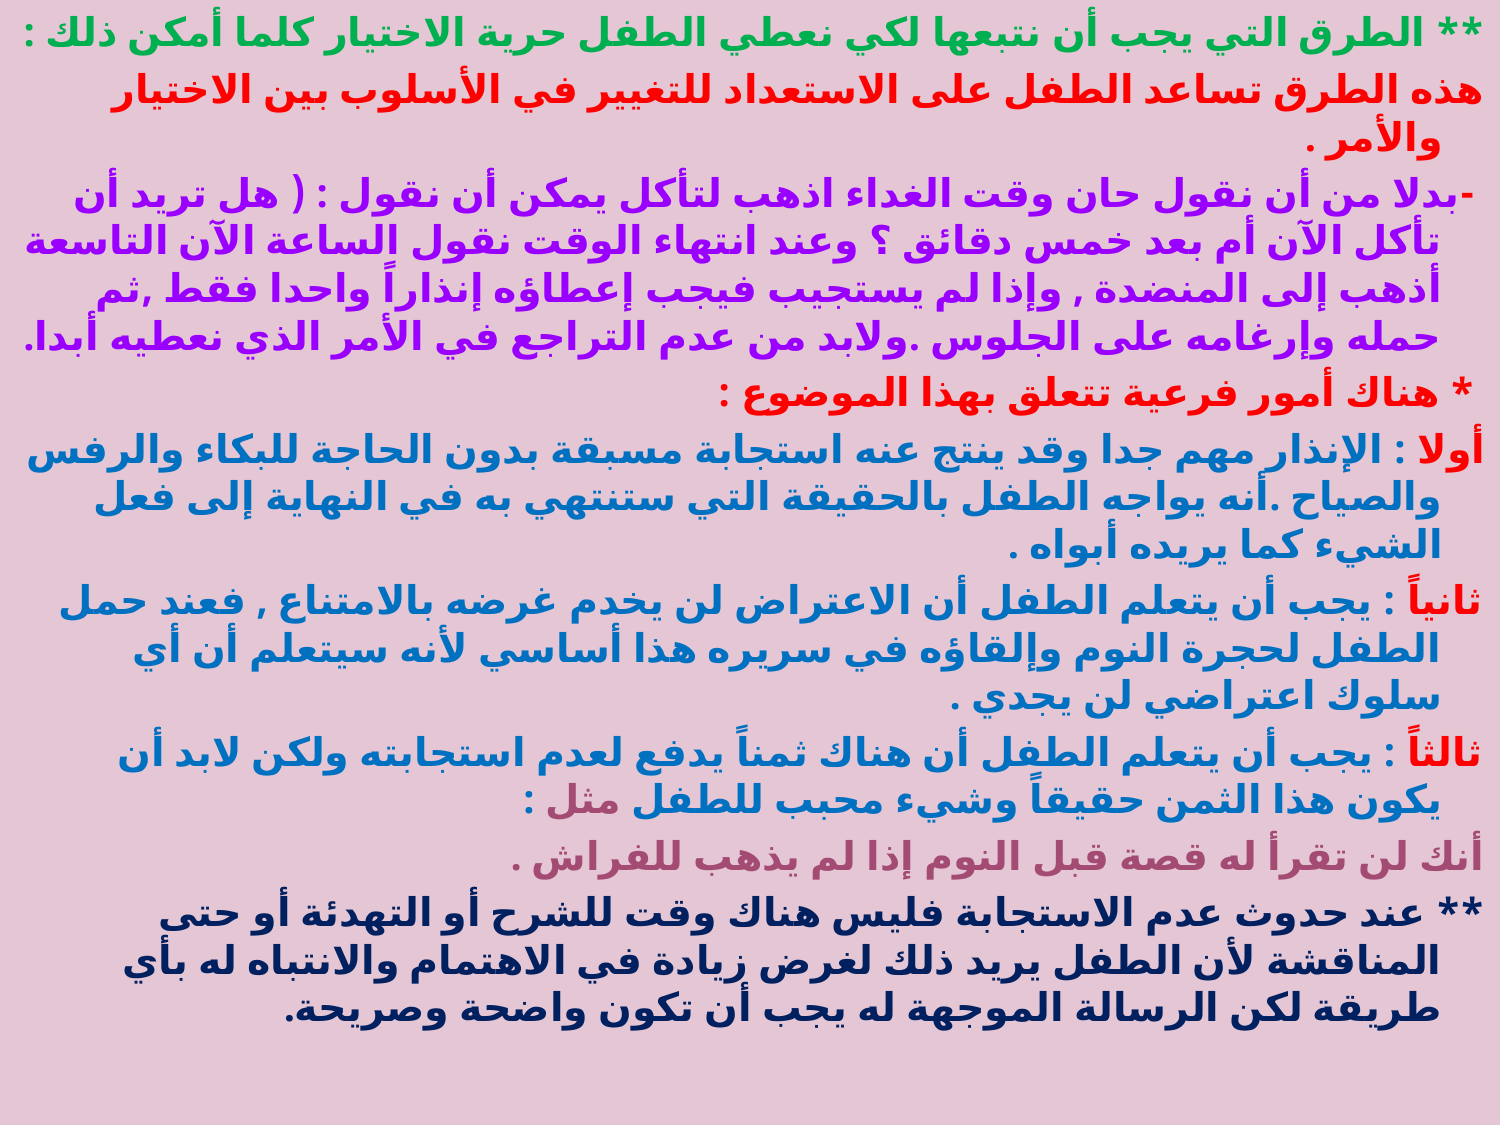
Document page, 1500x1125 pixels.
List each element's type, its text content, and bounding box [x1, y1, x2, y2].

list ** الطرق التي يجب أن نتبعها لكي نعطي الطفل حرية الاختيار كلما أمكن ذلك : هذه الطرق تساعد الطفل على الاستعداد للتغيير في الأسلوب بين الاختيار والأمر . -بدلا من أن نقول حان وقت الغداء اذهب لتأكل يمكن أن نقول : ( هل تريد أن تأكل الآن أم بعد خمس دقائق ؟ وعند انتهاء الوقت نقول الساعة الآن التاسعة أذهب إلى المنضدة , وإذا لم يستجيب فيجب إعطاؤه إنذاراً واحدا فقط ,ثم حمله وإرغامه على الجلوس .ولابد من عدم التراجع في الأمر الذي نعطيه أبدا. * هناك أمور فرعية تتعلق بهذا الموضوع : أولا : الإنذار مهم جدا وقد ينتج عنه استجابة مسبقة بدون الحاجة للبكاء والرفس والصياح .أنه يواجه الطفل بالحقيقة التي ستنتهي به في النهاية إلى فعل الشيء كما يريده أبواه . ثانياً : يجب أن يتعلم الطفل أن الاعتراض لن يخدم غرضه بالامتناع , فعند حمل الطفل لحجرة النوم وإلقاؤه في سريره هذا أساسي لأنه سيتعلم أن أي سلوك اعتراضي لن يجدي . ثالثاً : يجب أن يتعلم الطفل أن هناك ثمناً يدفع لعدم استجابته ولكن لابد أن يكون هذا الثمن حقيقاً وشيء محبب للطفل مثل : أنك لن تقرأ له قصة قبل النوم إذا لم يذهب للفراش . ** عند حدوث عدم الاستجابة فليس هناك وقت للشرح أو التهدئة أو حتى المناقشة لأن الطفل يريد ذلك لغرض زيادة في الاهتمام والانتباه له بأي طريقة لكن الرسالة الموجهة له يجب أن تكون واضحة وصريحة. [0, 0, 1500, 1125]
